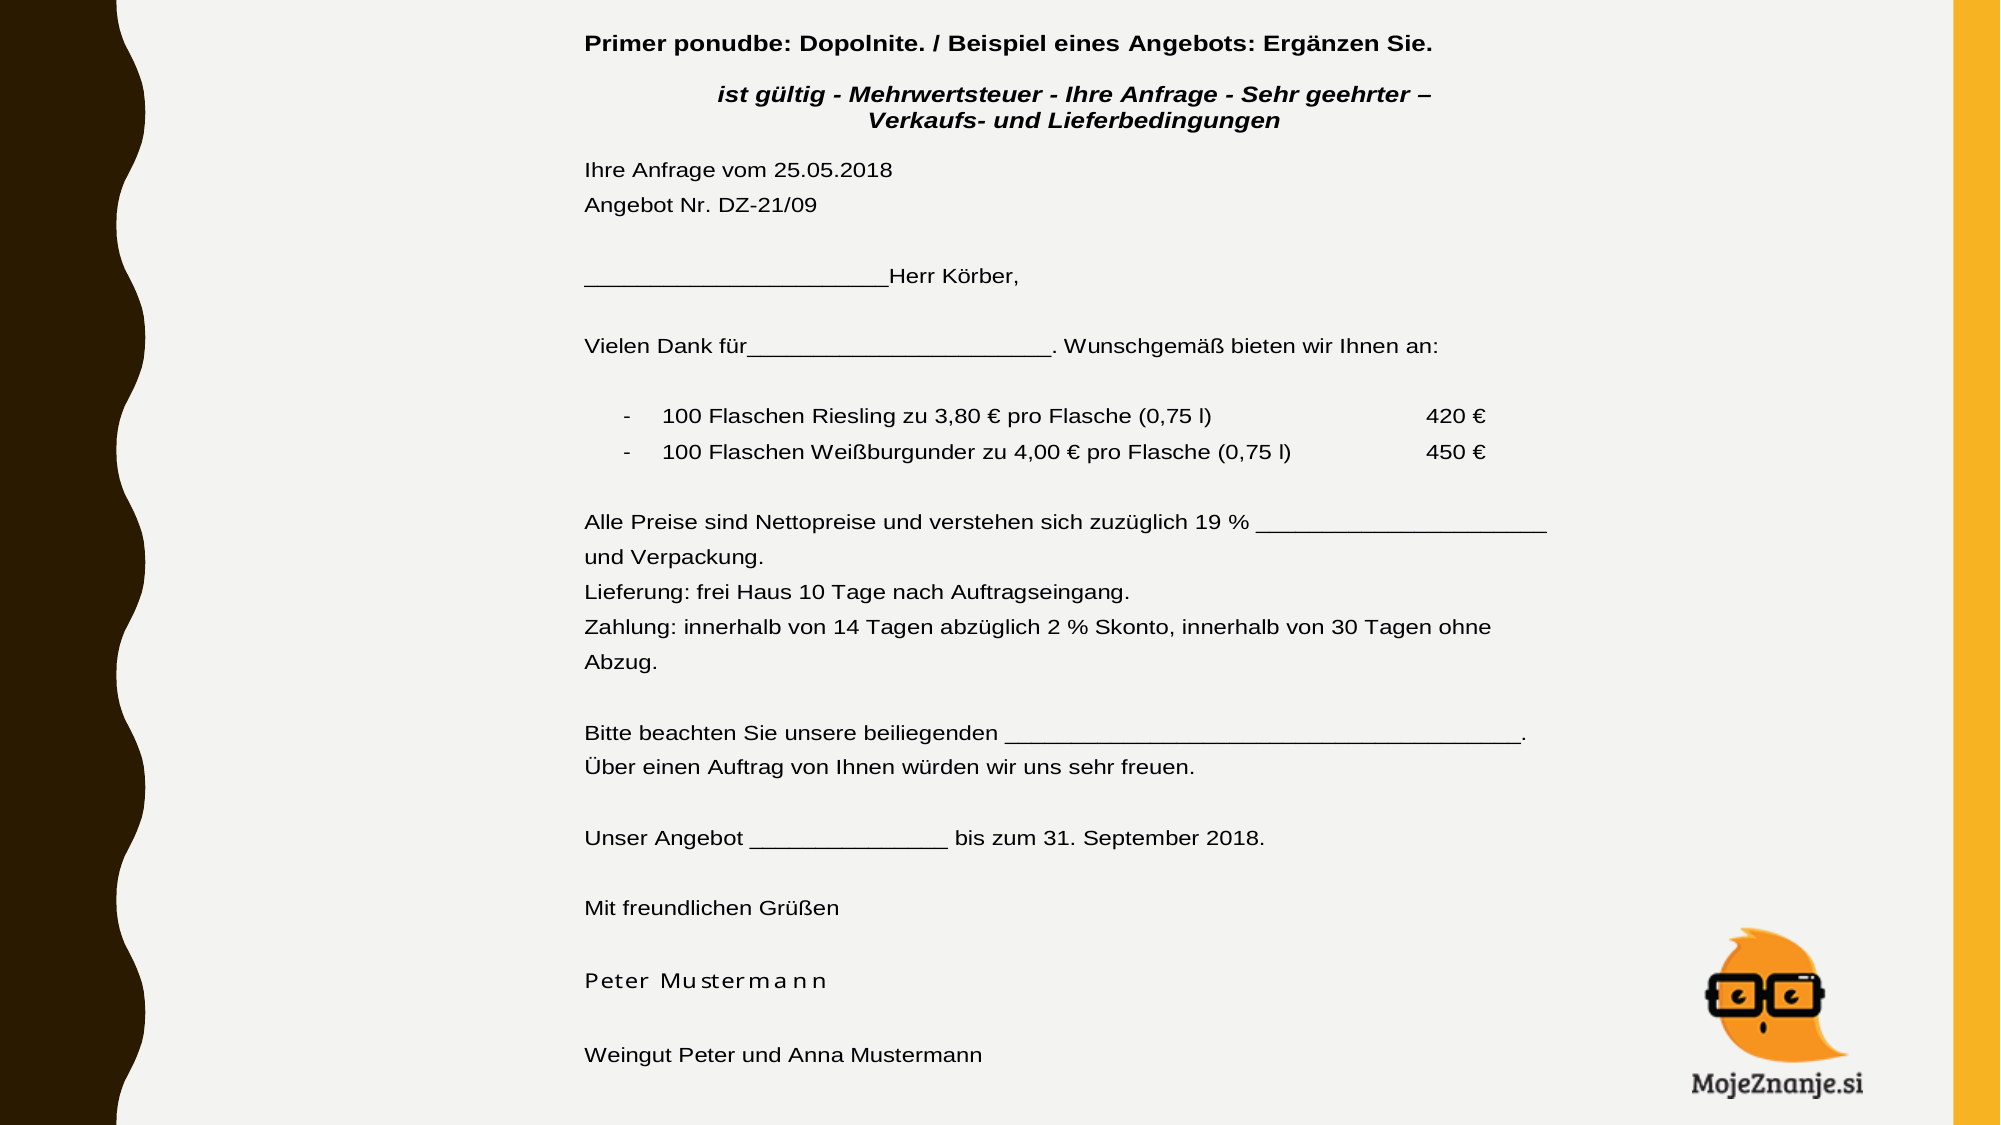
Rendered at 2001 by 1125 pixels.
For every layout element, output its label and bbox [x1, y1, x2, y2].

picture [1692, 926, 1863, 1099]
list [584, 31, 1566, 1094]
